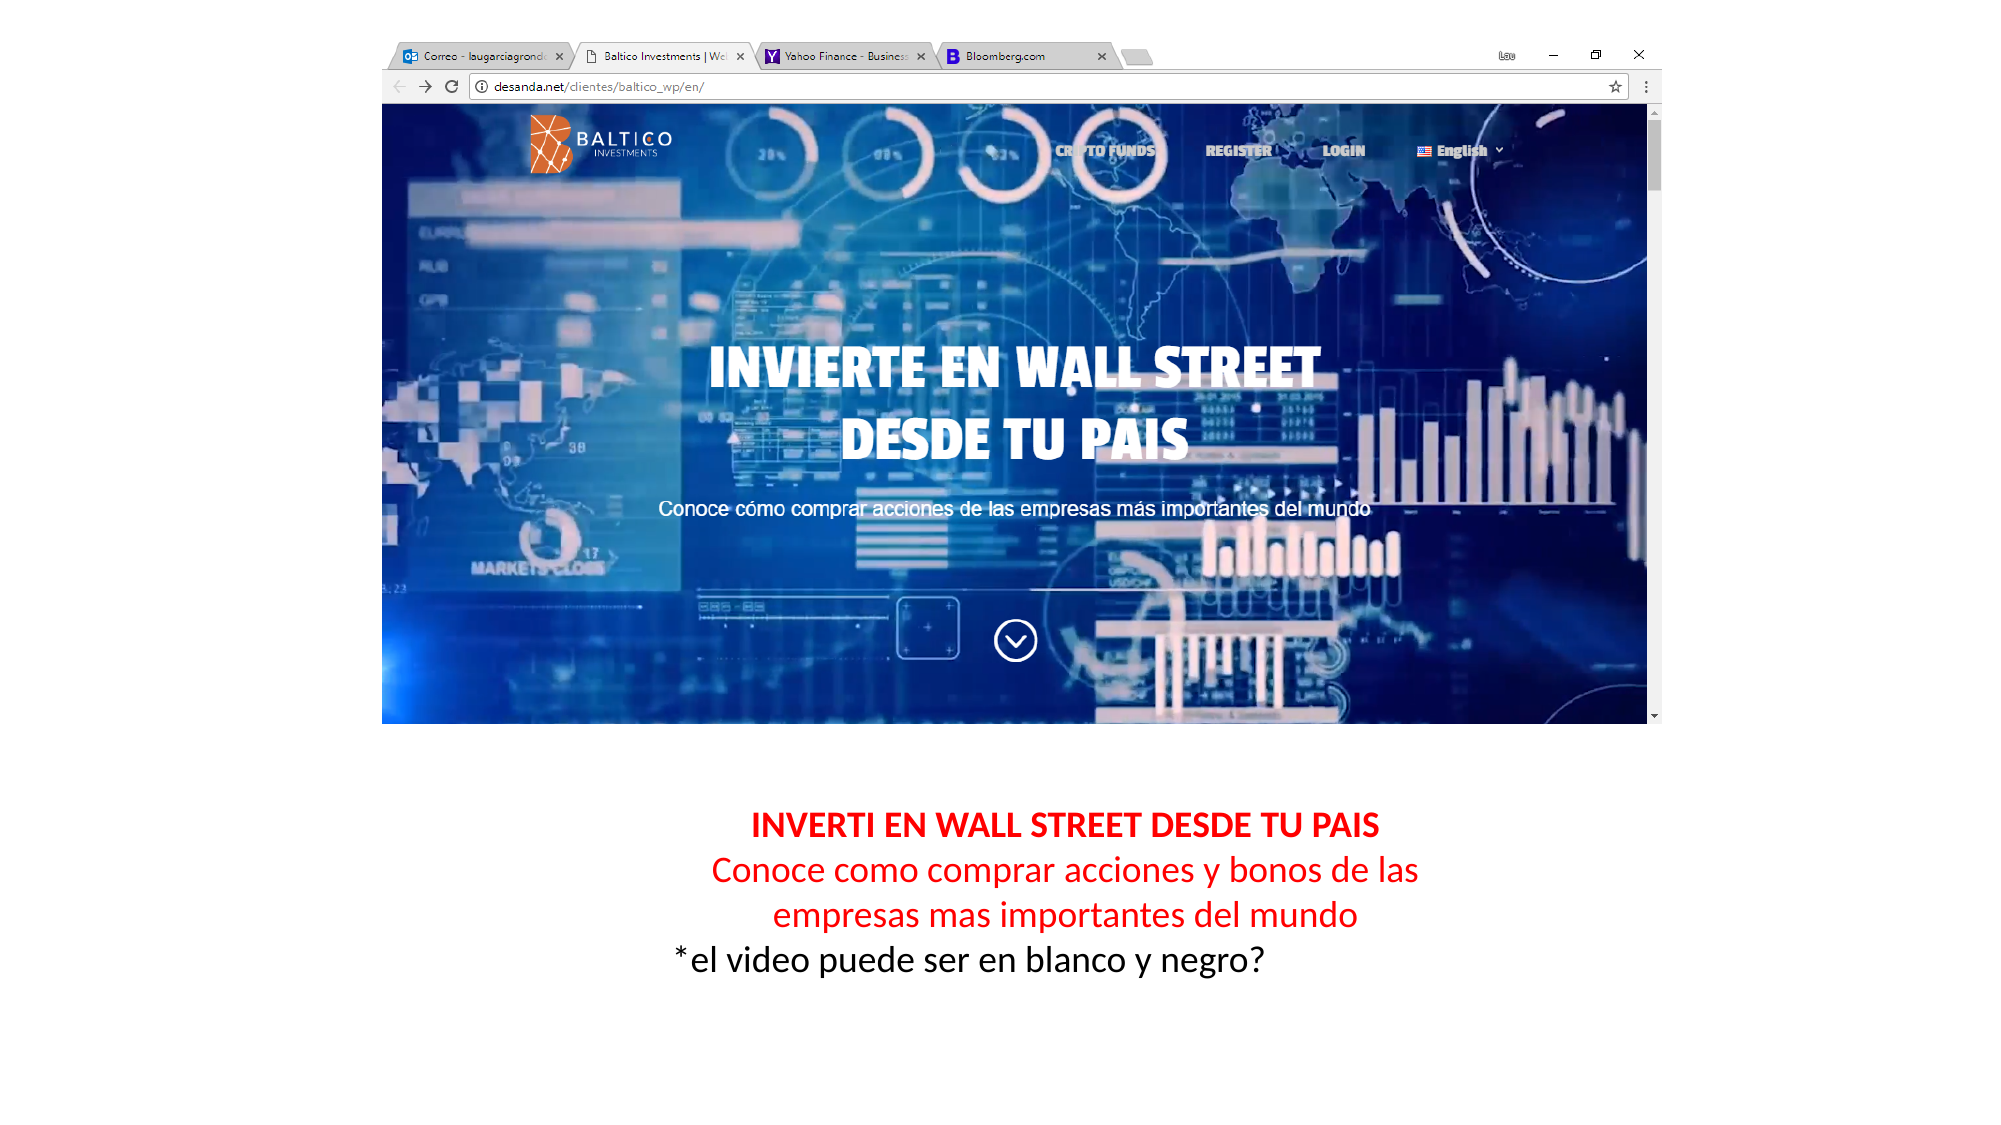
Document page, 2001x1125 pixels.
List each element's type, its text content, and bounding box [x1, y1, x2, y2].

text_box INVERTI EN WALL STREET DESDE TU PAIS Conoce como comprar acciones y bonos de las empresas mas importantes del mundo *el video puede ser en blanco y negro? [657, 792, 1475, 987]
picture [382, 42, 1662, 724]
